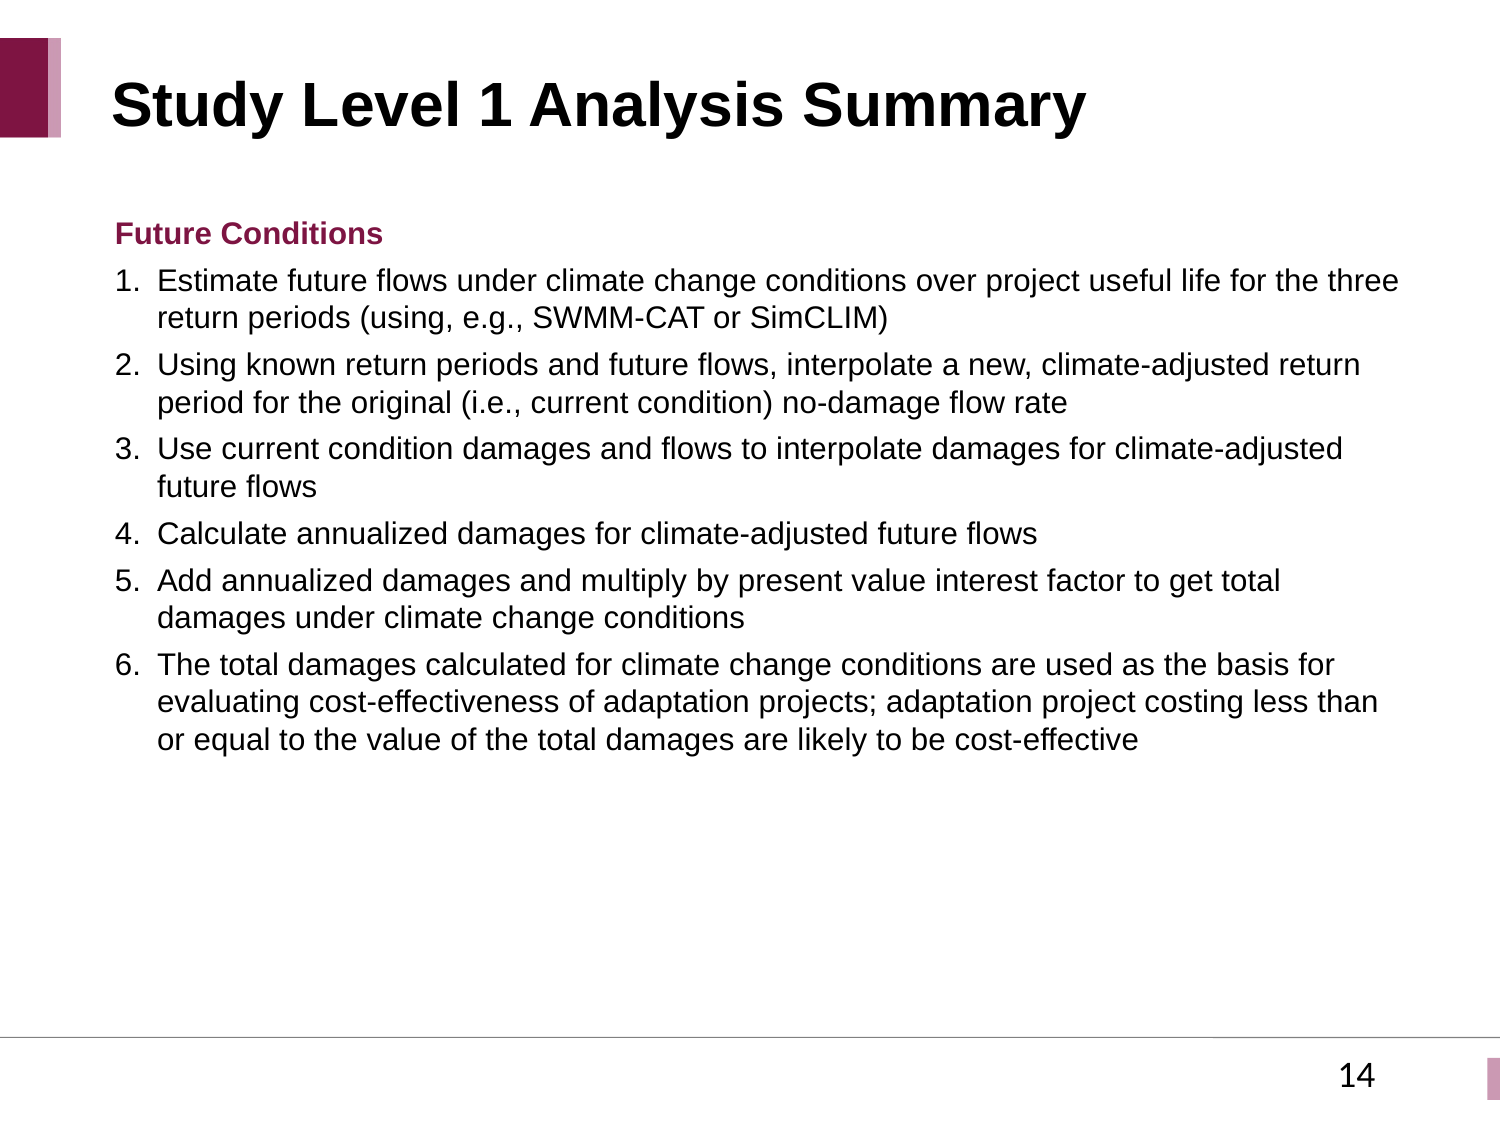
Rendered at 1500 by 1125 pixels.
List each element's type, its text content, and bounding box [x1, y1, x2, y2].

text_box Study Level 1 Analysis Summary [99, 61, 1103, 141]
picture [0, 37, 63, 138]
list Future Conditions Estimate future flows under climate change conditions over project useful life for the three return periods (using, e.g., SWMM-CAT or SimCLIM) Using known return periods and future flows, interpolate a new, climate-adjusted return period for the original (i.e., current condition) no-damage flow rate Use current condition damages and flows to interpolate damages for climate-adjusted future flows Calculate annualized damages for climate-adjusted future flows Add annualized damages and multiply by present value interest factor to get total damages under climate change conditions The total damages calculated for climate change conditions are used as the basis for evaluating cost-effectiveness of adaptation projects; adaptation project costing less than or equal to the value of the total damages are likely to be cost-effective [99, 205, 1425, 921]
slide_number 14 [1041, 1042, 1397, 1103]
